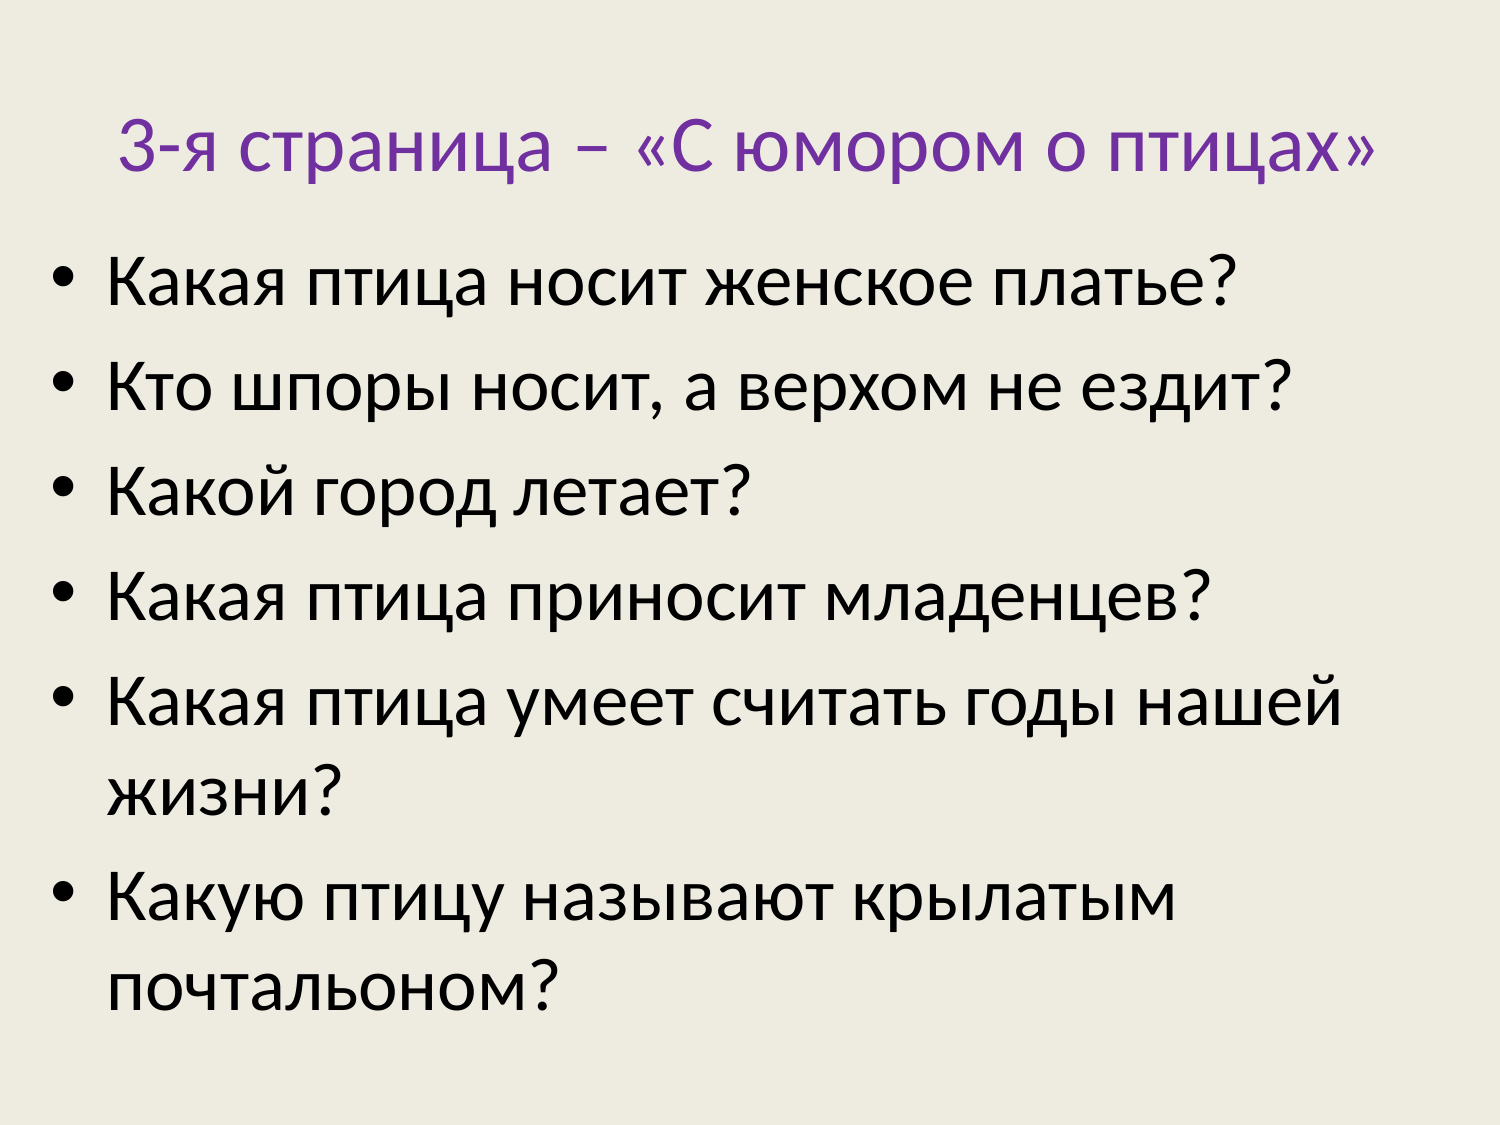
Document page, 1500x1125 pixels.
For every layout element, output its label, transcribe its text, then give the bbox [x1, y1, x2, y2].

list Какая птица носит женское платье? Кто шпоры носит, а верхом не ездит? Какой город летает? Какая птица приносит младенцев? Какая птица умеет считать годы нашей жизни? Какую птицу называют крылатым почтальоном? [35, 222, 1465, 1079]
title 3-я страница – «С юмором о птицах» [75, 45, 1425, 222]
